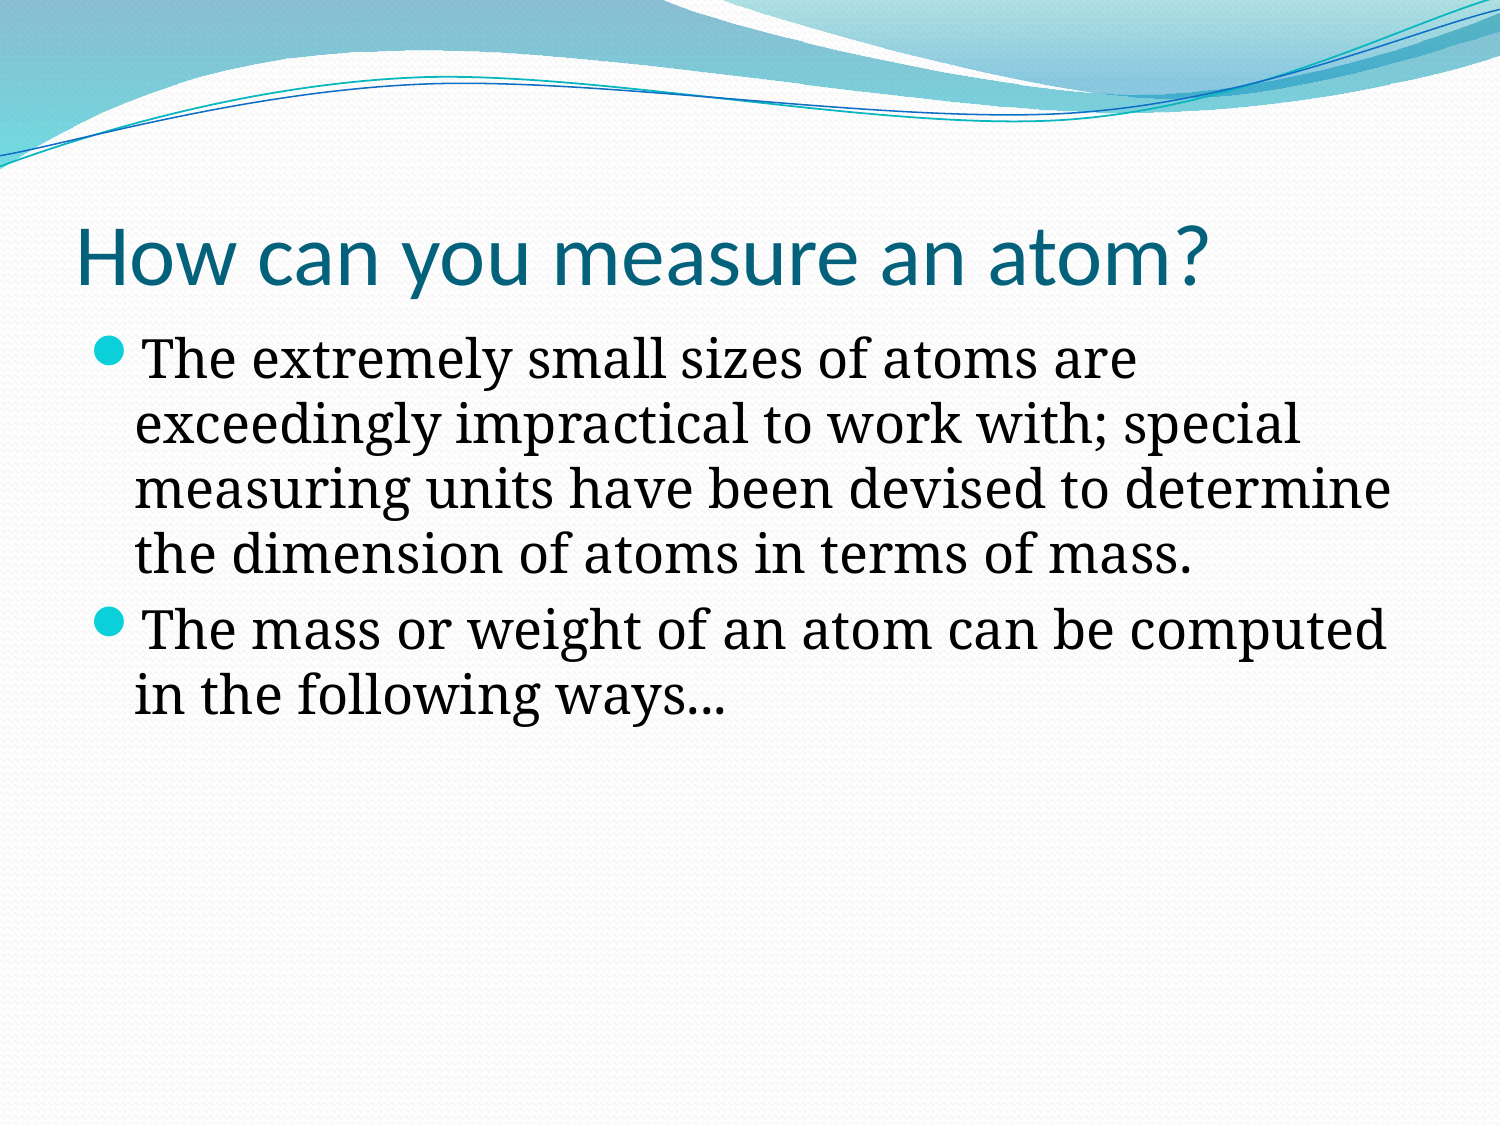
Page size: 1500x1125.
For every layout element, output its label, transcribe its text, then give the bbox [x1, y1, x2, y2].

title How can you measure an atom? [75, 115, 1425, 303]
list The extremely small sizes of atoms are exceedingly impractical to work with; special measuring units have been devised to determine the dimension of atoms in terms of mass. The mass or weight of an atom can be computed in the following ways... [75, 317, 1425, 1038]
